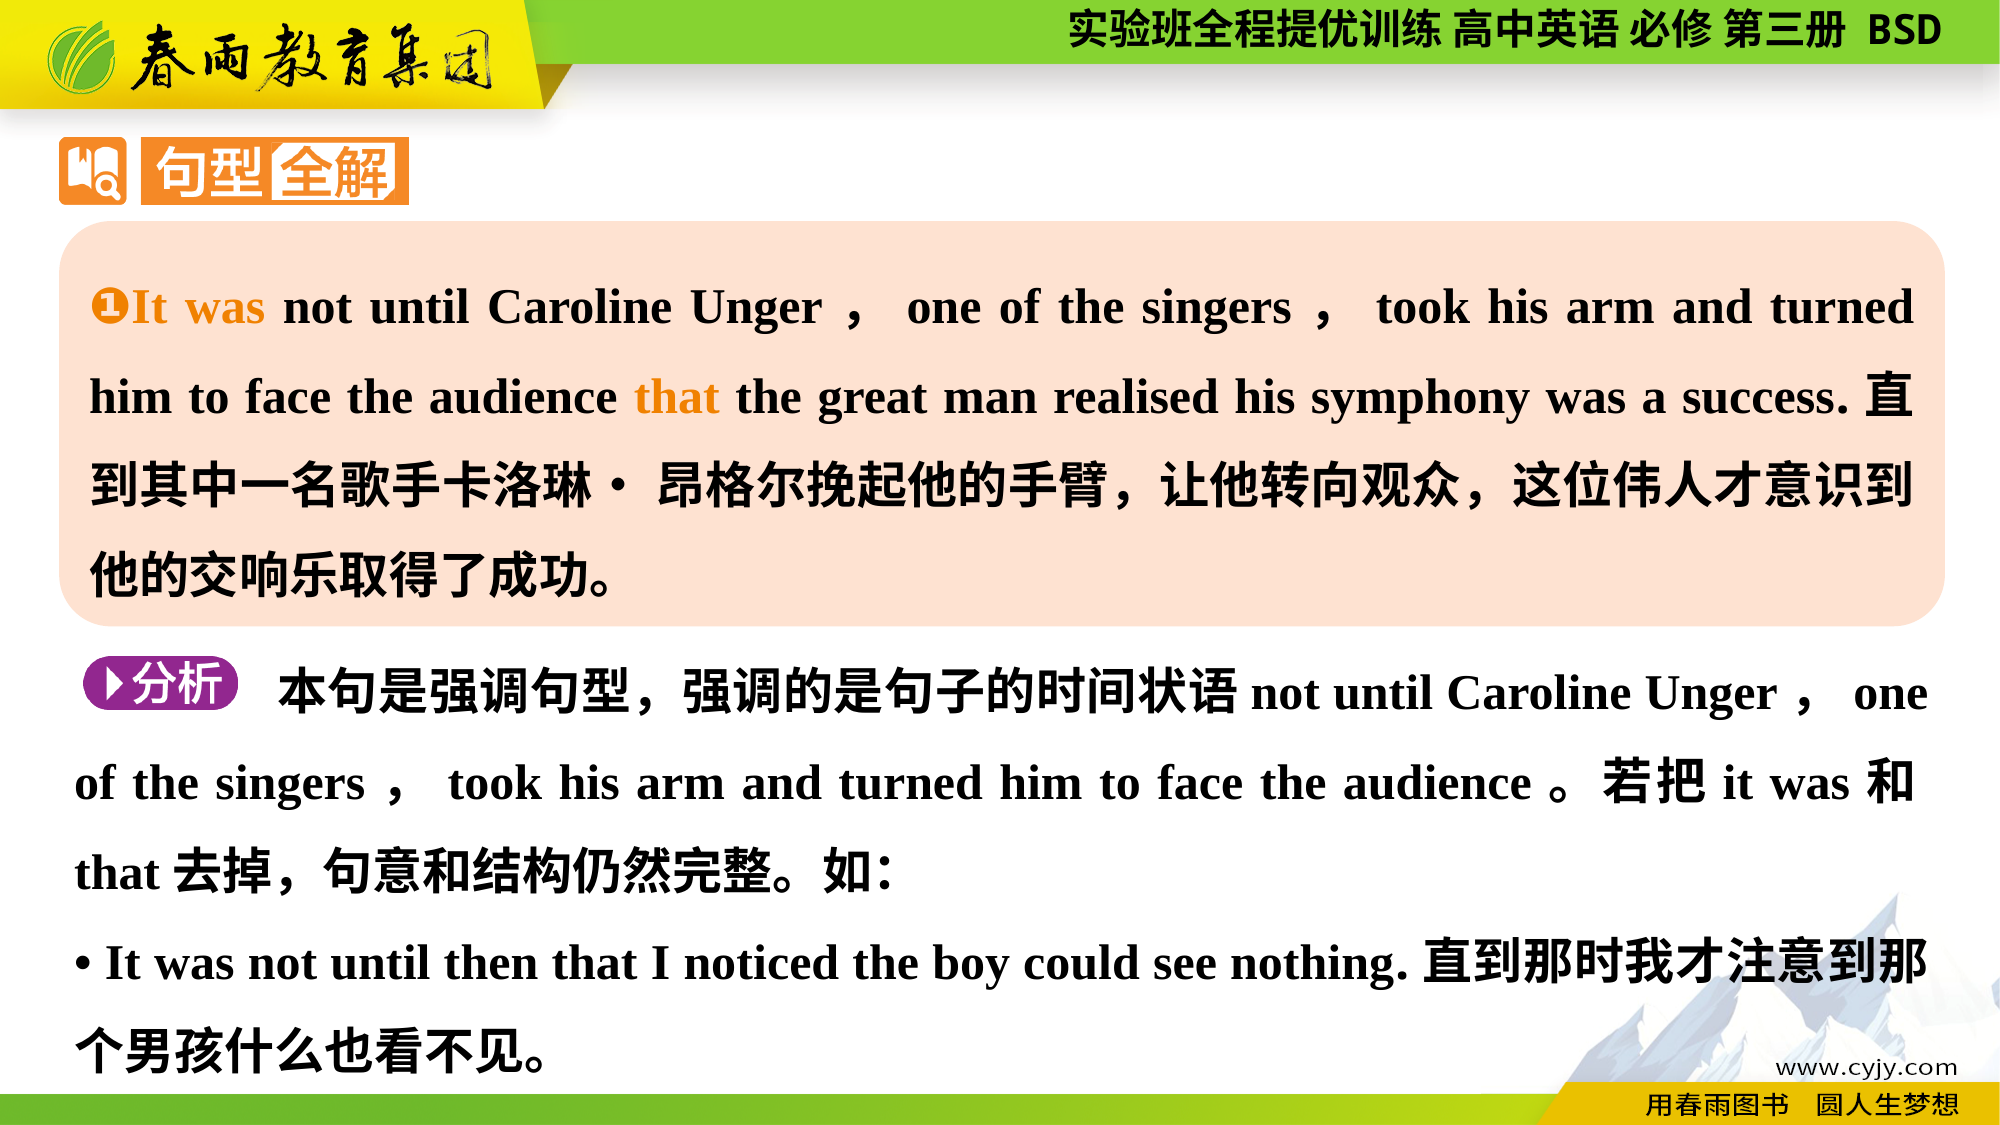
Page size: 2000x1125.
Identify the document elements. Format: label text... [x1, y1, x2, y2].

text_box ❶It was not until Caroline Unger，one of the singers，took his arm and turned him to face the audience that the great man realised his symphony was a success.直到其中一名歌手卡洛琳• 昂格尔挽起他的手臂，让他转向观众，这位伟人才意识到他的交响乐取得了成功。 [59, 221, 1945, 621]
picture [0, 0, 2000, 1125]
list 本句是强调句型，强调的是句子的时间状语not until Caroline Unger，one of the singers，took his arm and turned him to face the audience。若把it was和that去掉，句意和结构仍然完整。如： • It was not until then that I noticed the boy could see nothing.直到那时我才注意到那个男孩什么也看不见。 [59, 621, 1944, 1092]
